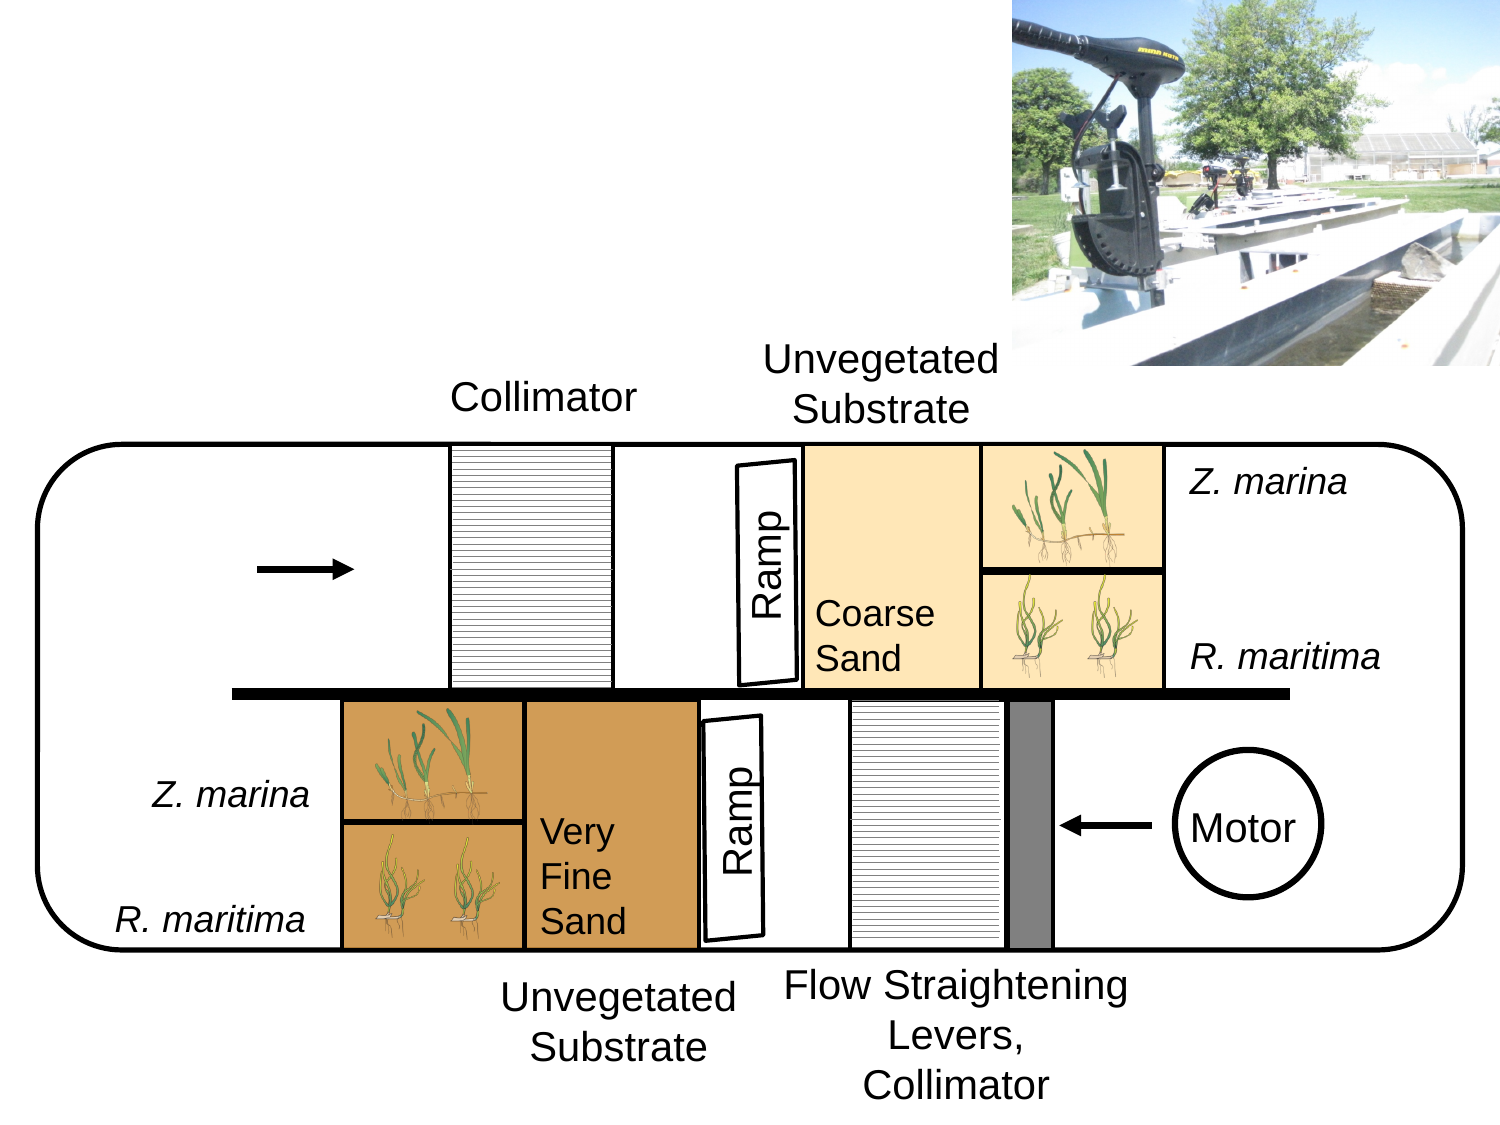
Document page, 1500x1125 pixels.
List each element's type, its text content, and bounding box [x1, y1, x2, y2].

text_box Flow Straightening Levers, Collimator [762, 1088, 1150, 1115]
picture [1012, 0, 1500, 366]
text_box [37, 324, 1463, 1079]
